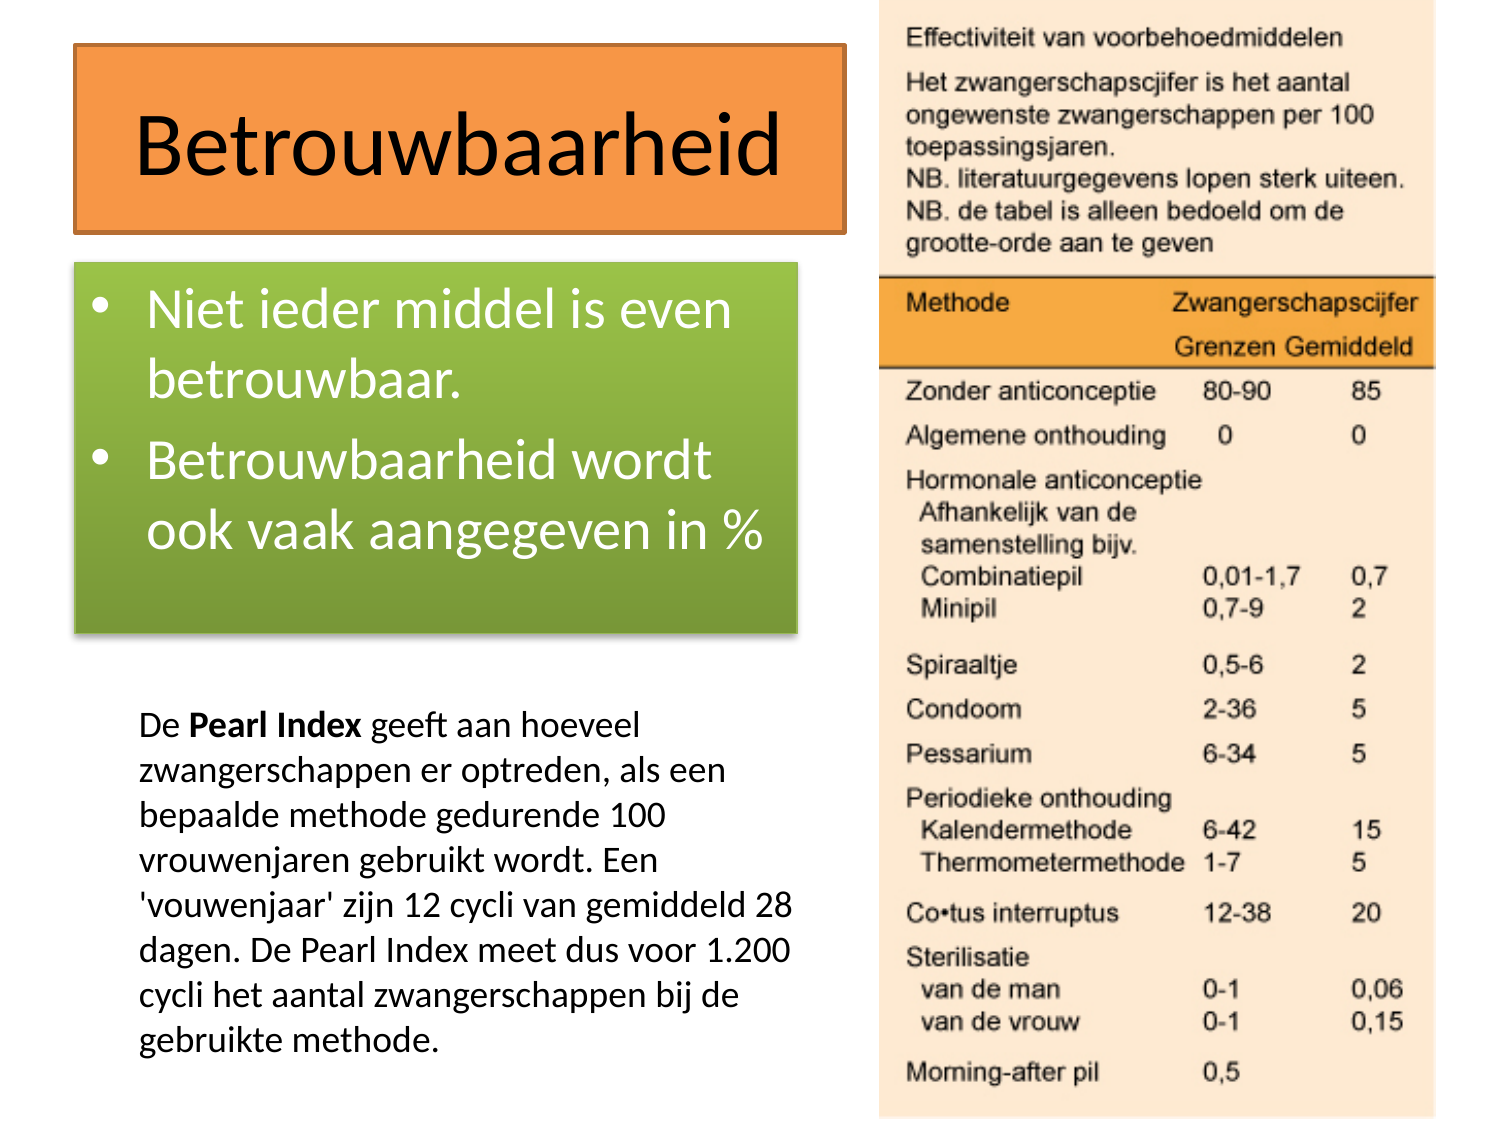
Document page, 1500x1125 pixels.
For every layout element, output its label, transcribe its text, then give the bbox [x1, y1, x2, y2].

title Betrouwbaarheid [73, 43, 847, 235]
list Niet ieder middel is even betrouwbaar. Betrouwbaarheid wordt ook vaak aangegeven in % [74, 262, 798, 634]
picture [879, 0, 1436, 1119]
text_box De Pearl Index geeft aan hoeveel zwangerschappen er optreden, als een bepaalde methode gedurende 100 vrouwenjaren gebruikt wordt. Een 'vouwenjaar' zijn 12 cycli van gemiddeld 28 dagen. De Pearl Index meet dus voor 1.200 cycli het aantal zwangerschappen bij de gebruikte methode. [123, 692, 874, 1068]
